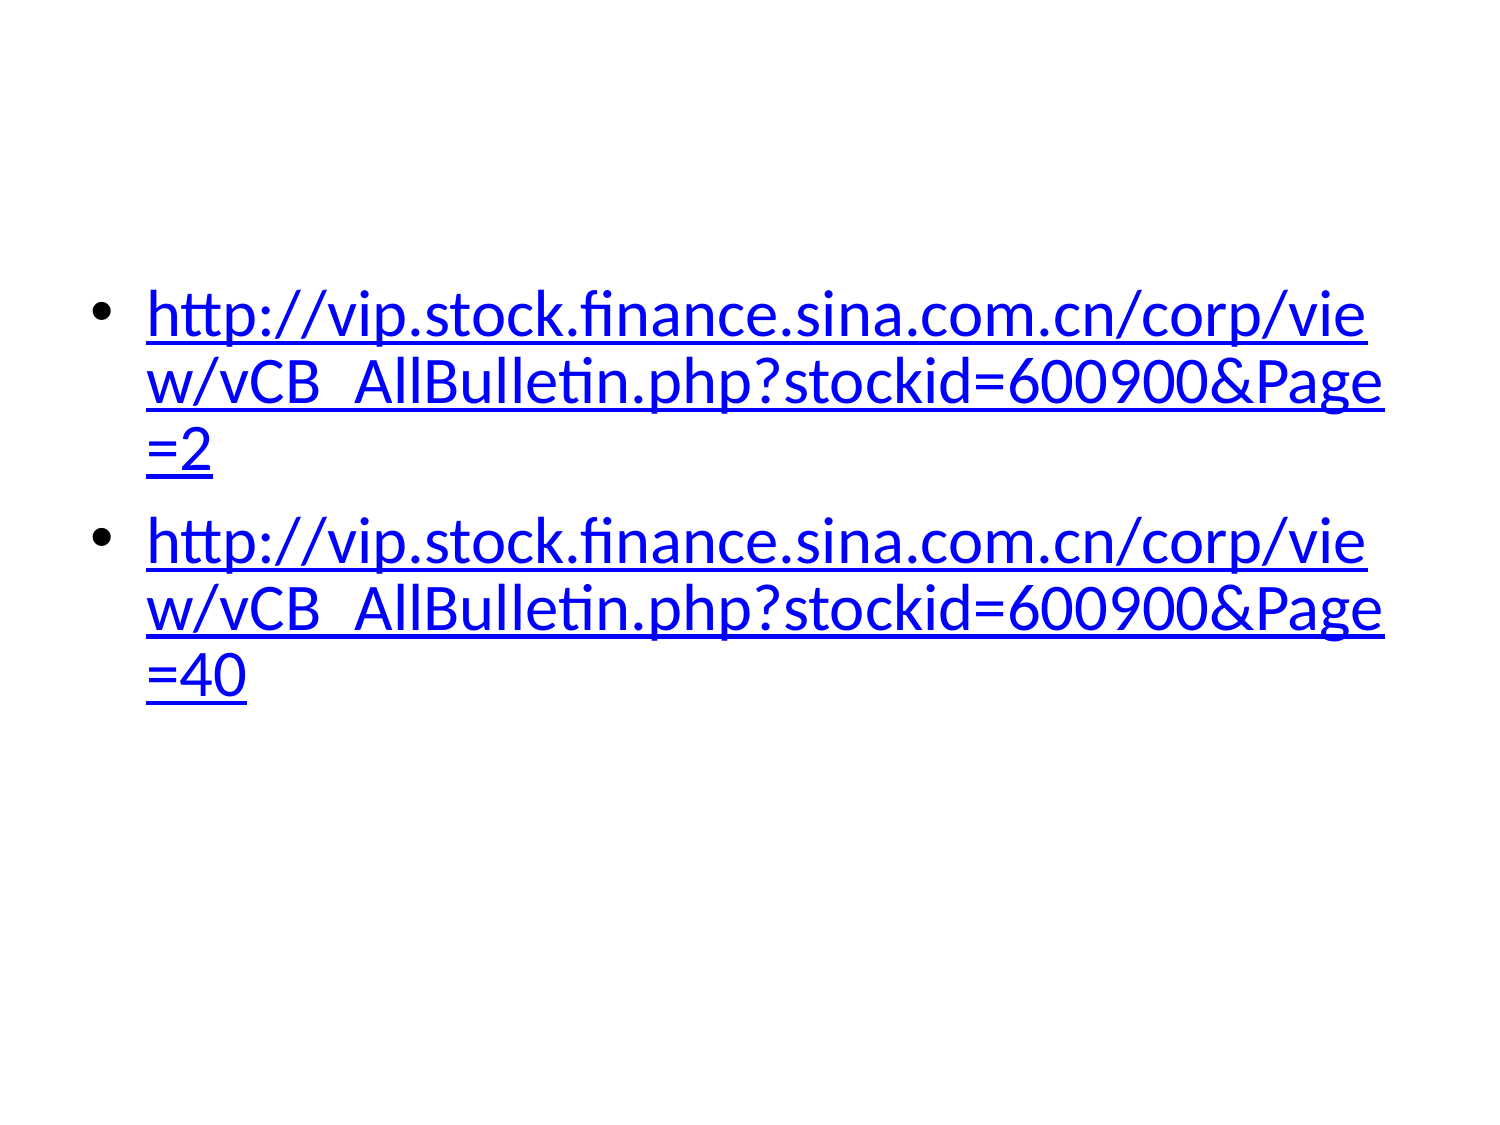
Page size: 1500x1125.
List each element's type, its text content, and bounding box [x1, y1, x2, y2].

list http://vip.stock.finance.sina.com.cn/corp/view/vCB_AllBulletin.php?stockid=600900&Page=2 http://vip.stock.finance.sina.com.cn/corp/view/vCB_AllBulletin.php?stockid=600900&Page=40 [75, 262, 1425, 1005]
